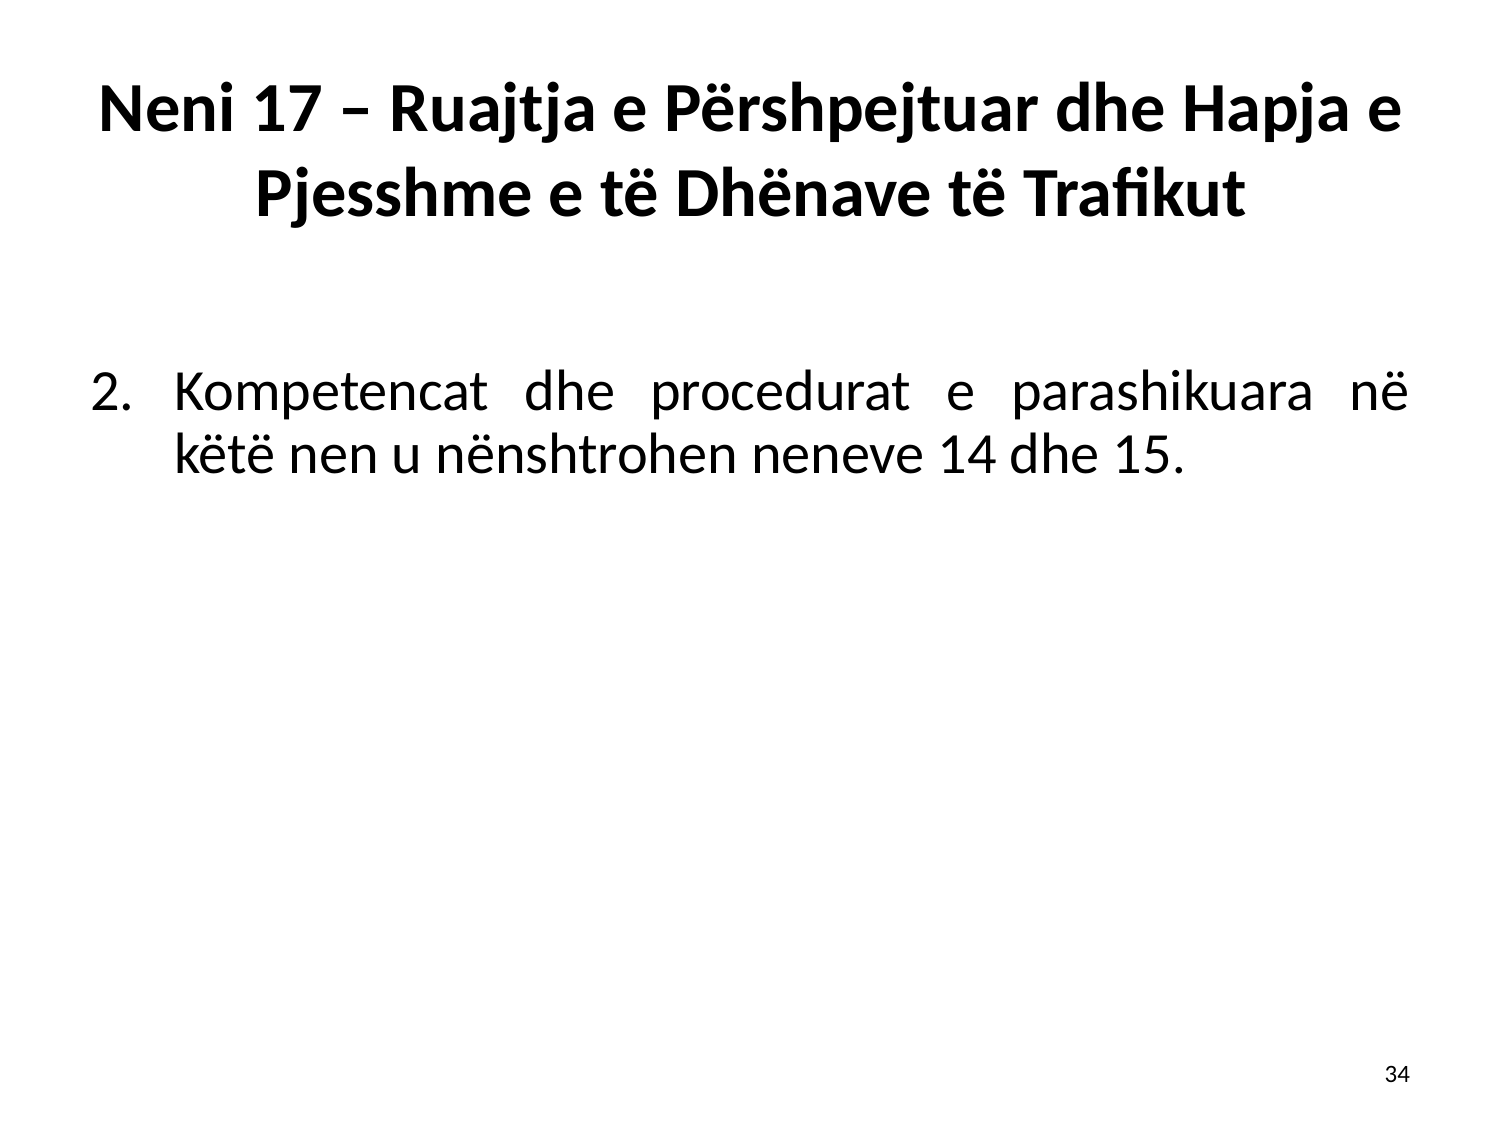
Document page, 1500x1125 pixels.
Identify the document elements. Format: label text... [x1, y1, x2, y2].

title Neni 17 – Ruajtja e Përshpejtuar dhe Hapja e Pjesshme e të Dhënave të Trafikut [76, 51, 1428, 240]
slide_number 34 [1074, 1042, 1425, 1103]
list Kompetencat dhe procedurat e parashikuara në këtë nen u nënshtrohen neneve 14 dhe 15. [74, 352, 1426, 696]
